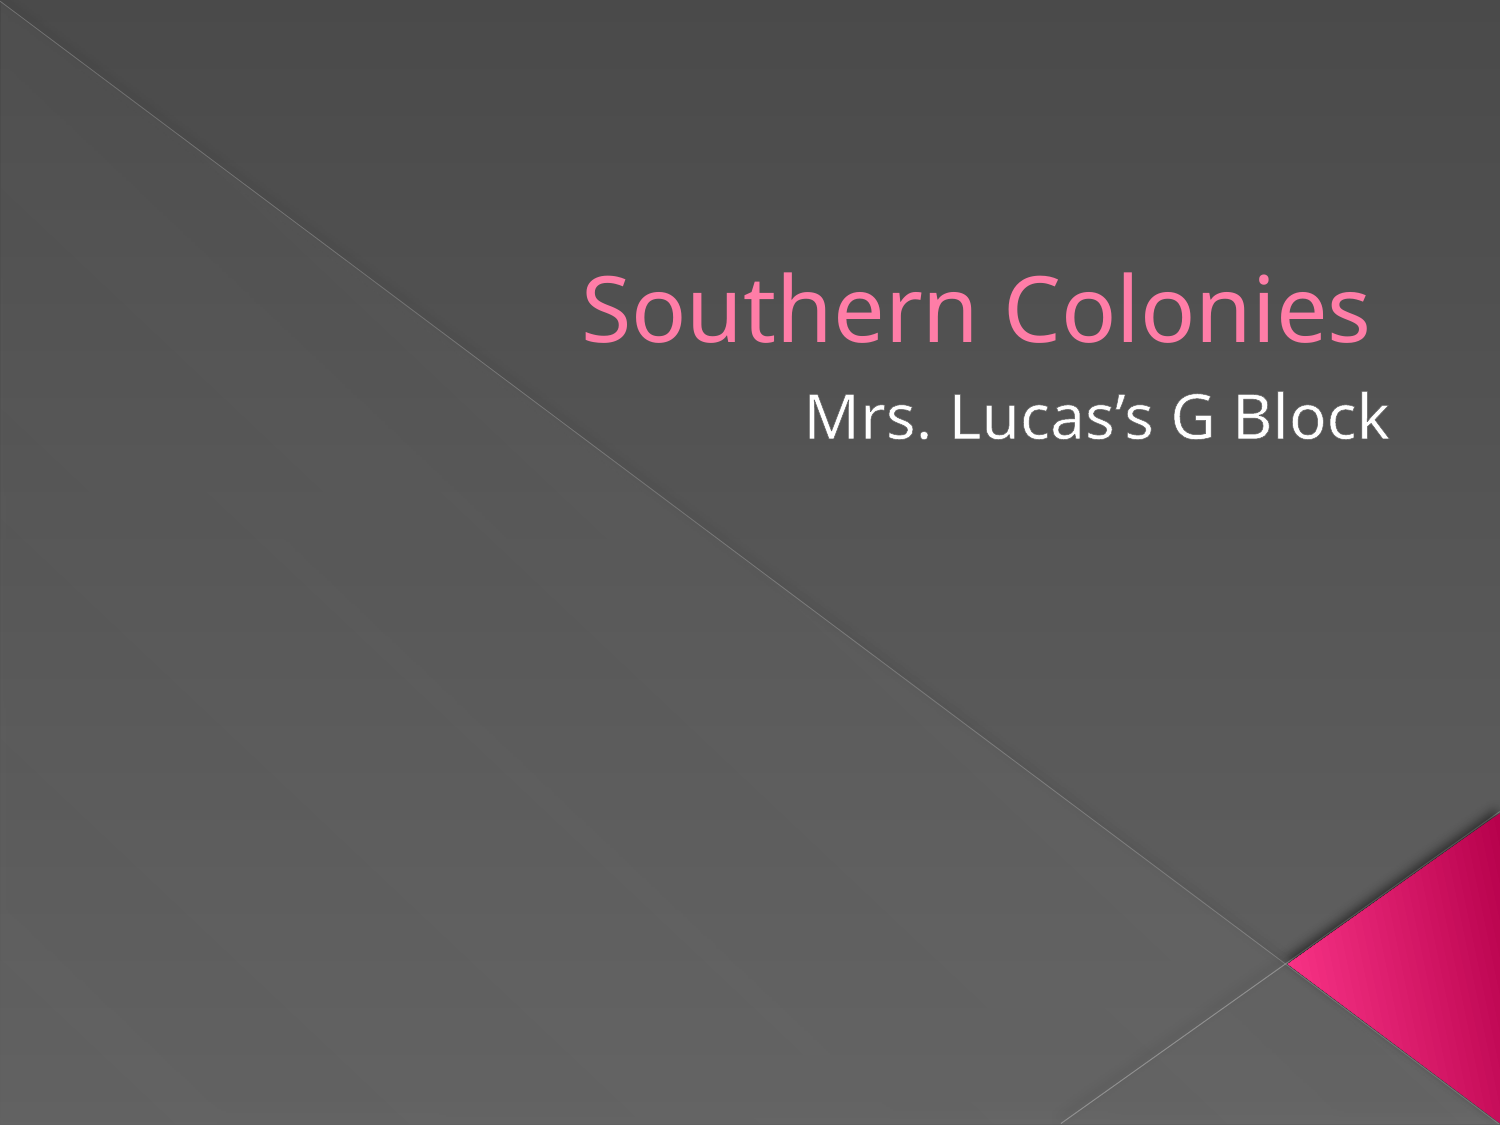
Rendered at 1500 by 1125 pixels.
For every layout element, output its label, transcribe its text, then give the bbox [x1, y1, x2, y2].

subtitle Mrs. Lucas’s G Block [88, 369, 1412, 657]
title Southern Colonies [88, 127, 1412, 369]
